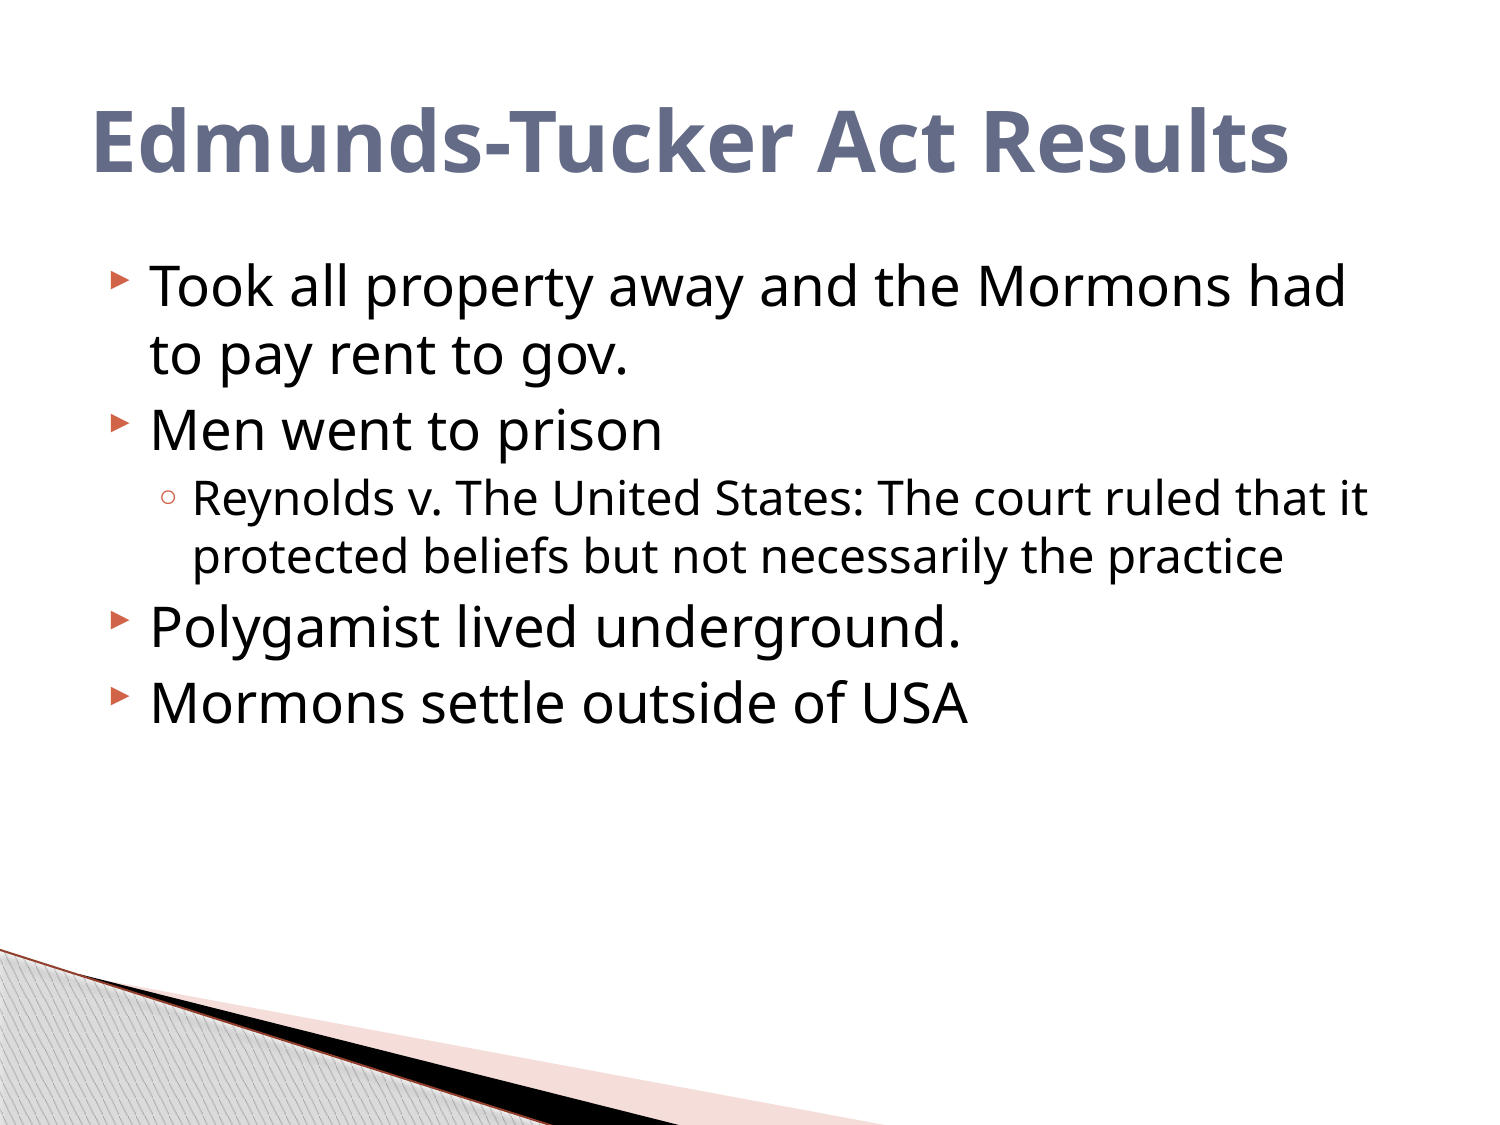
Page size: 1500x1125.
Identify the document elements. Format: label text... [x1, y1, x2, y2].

list Took all property away and the Mormons had to pay rent to gov. Men went to prison Reynolds v. The United States: The court ruled that it protected beliefs but not necessarily the practice Polygamist lived underground. Mormons settle outside of USA [75, 243, 1425, 986]
title Edmunds-Tucker Act Results [75, 45, 1425, 233]
